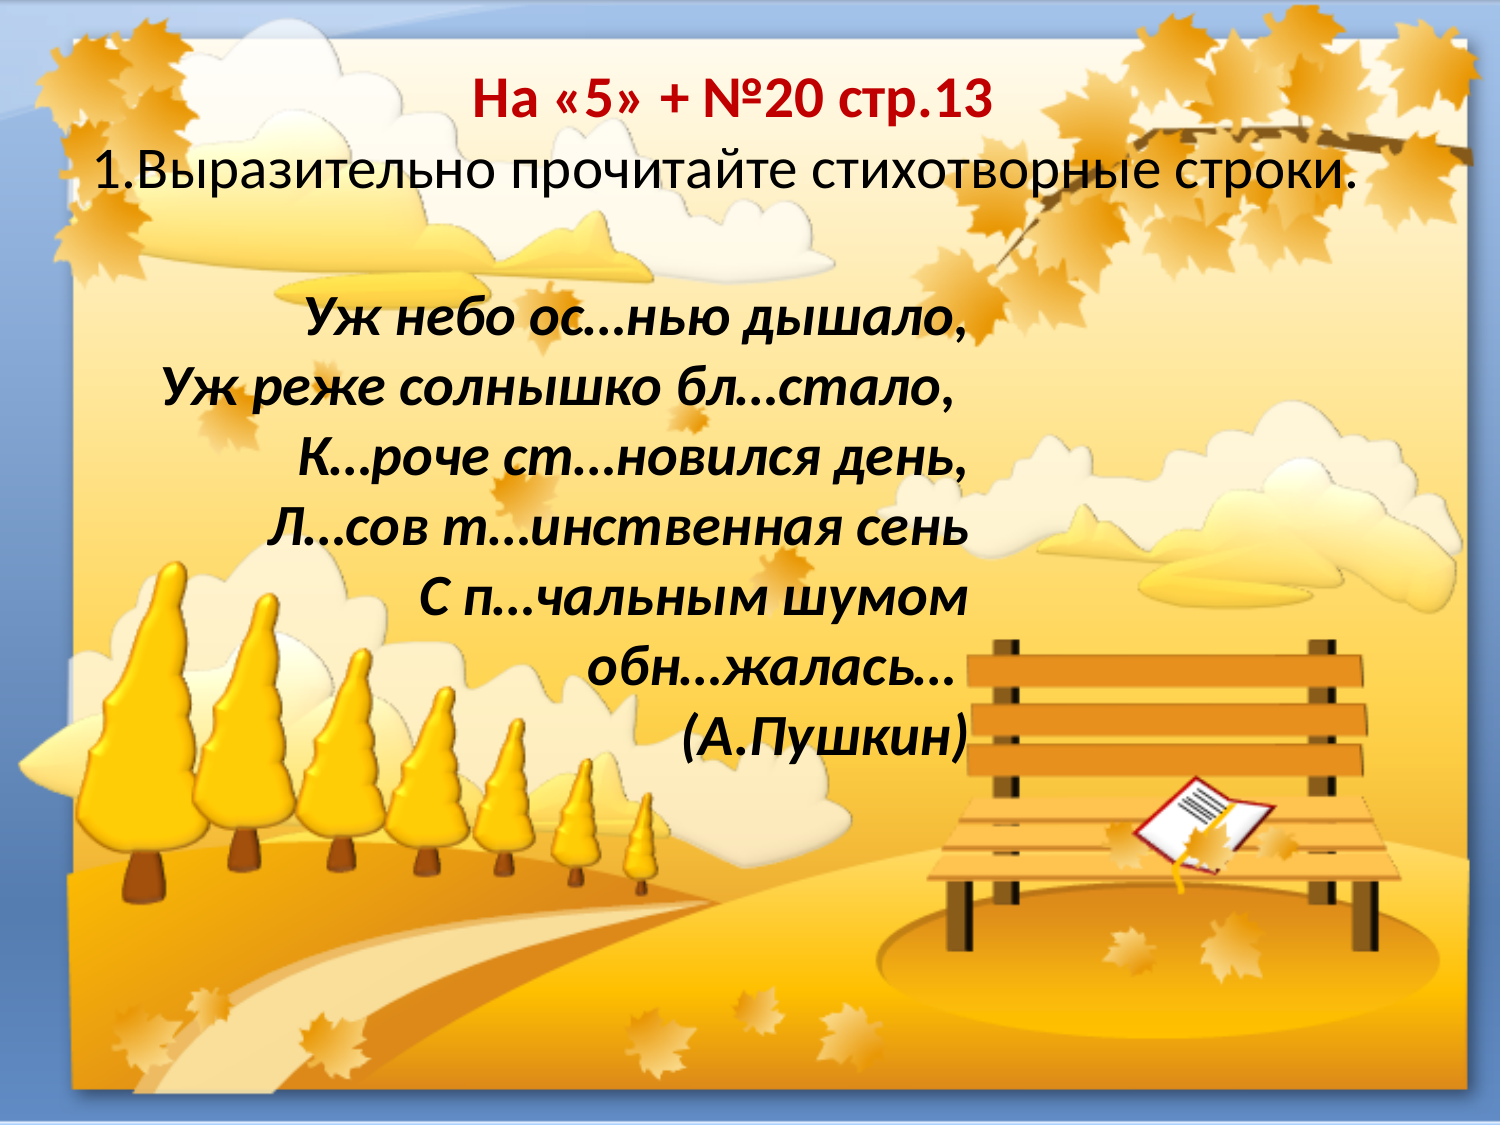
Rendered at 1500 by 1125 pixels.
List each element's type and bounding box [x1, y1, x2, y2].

list [0, 0, 1500, 1125]
